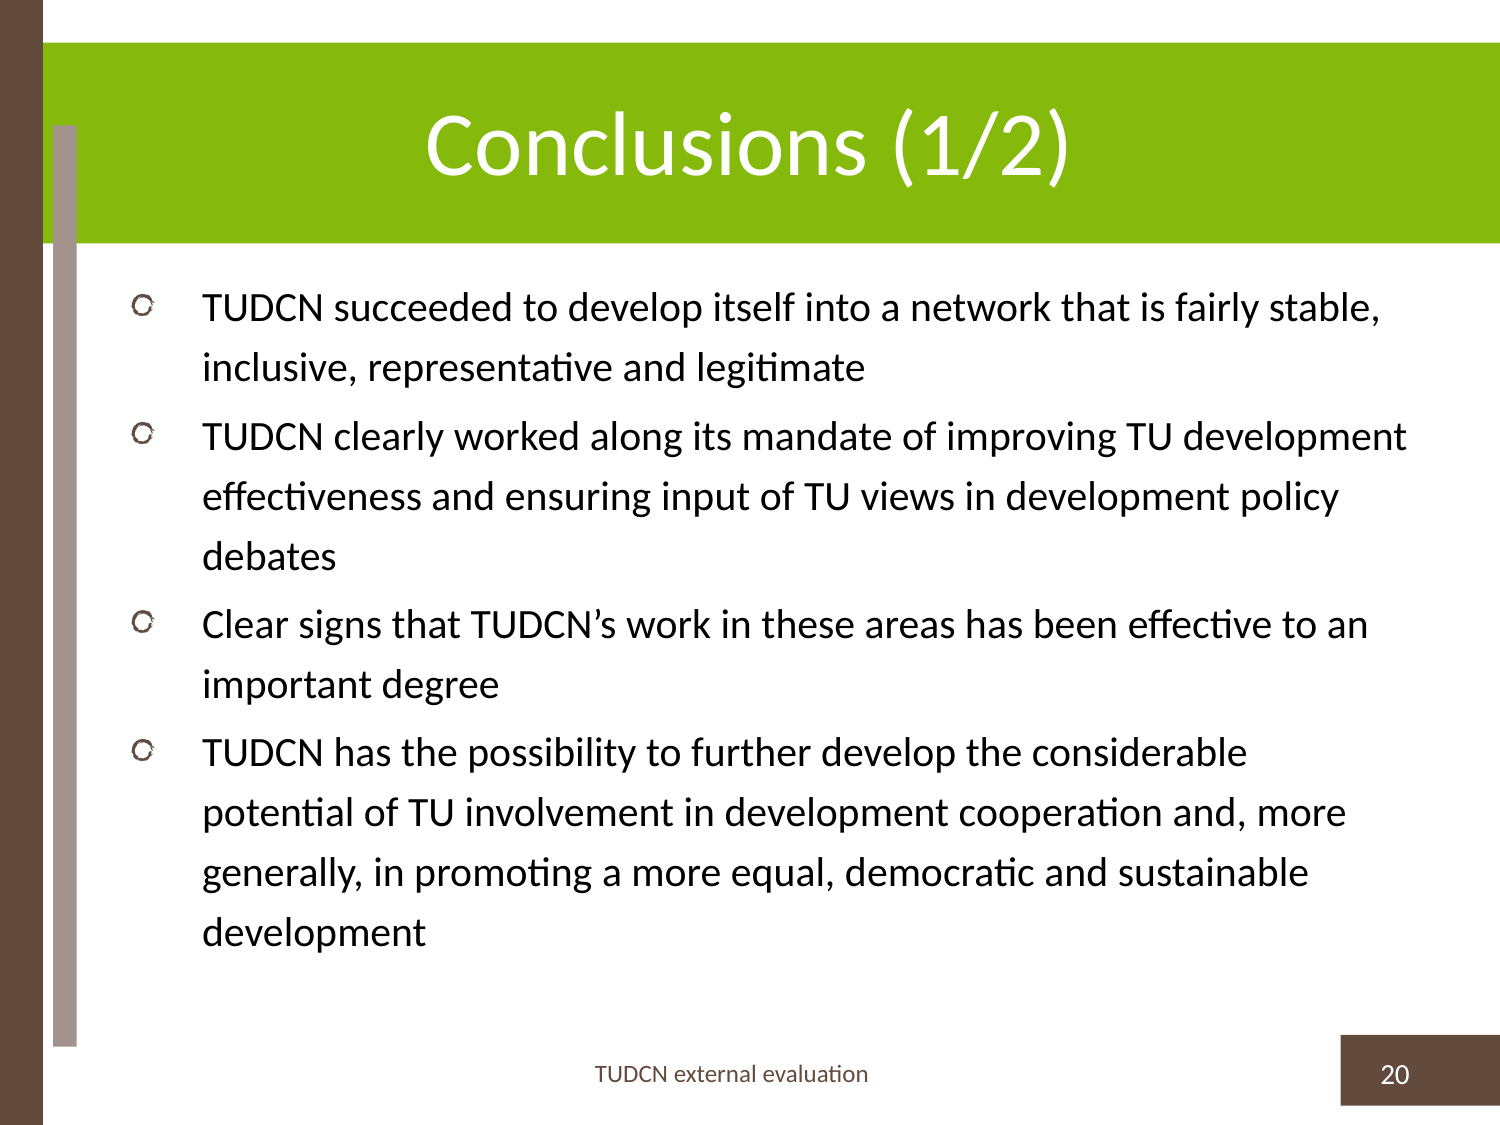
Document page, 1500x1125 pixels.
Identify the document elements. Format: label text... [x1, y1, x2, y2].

list TUDCN succeeded to develop itself into a network that is fairly stable, inclusive, representative and legitimate TUDCN clearly worked along its mandate of improving TU development effectiveness and ensuring input of TU views in development policy debates Clear signs that TUDCN’s work in these areas has been effective to an important degree TUDCN has the possibility to further develop the considerable potential of TU involvement in development cooperation and, more generally, in promoting a more equal, democratic and sustainable development [112, 262, 1425, 1005]
picture [127, 735, 158, 765]
picture [127, 418, 158, 448]
title Conclusions (1/2) [75, 45, 1425, 233]
footer TUDCN external evaluation [537, 1042, 928, 1103]
picture [127, 606, 158, 637]
picture [127, 290, 158, 320]
slide_number 20 [1074, 1042, 1425, 1103]
